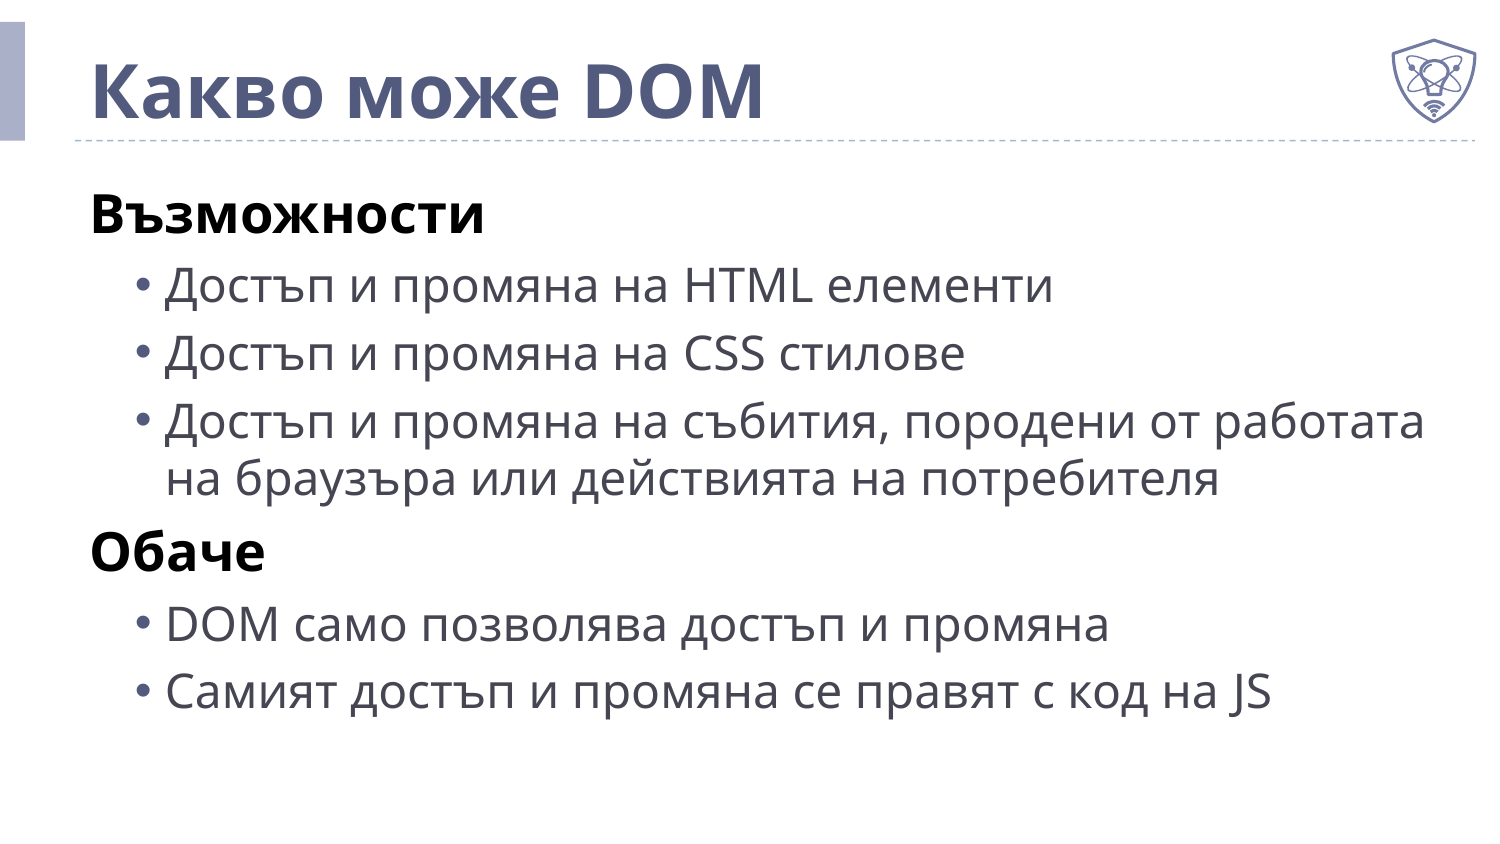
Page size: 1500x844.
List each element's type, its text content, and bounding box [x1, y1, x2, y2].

list Възможности Достъп и промяна на HTML елементи Достъп и промяна на CSS стилове Достъп и промяна на събития, породени от работата на браузъра или действията на потребителя Обаче DOM само позволява достъп и промяна Самият достъп и промяна се правят с код на JS [75, 171, 1475, 835]
title Какво може DOM [75, 18, 1475, 141]
